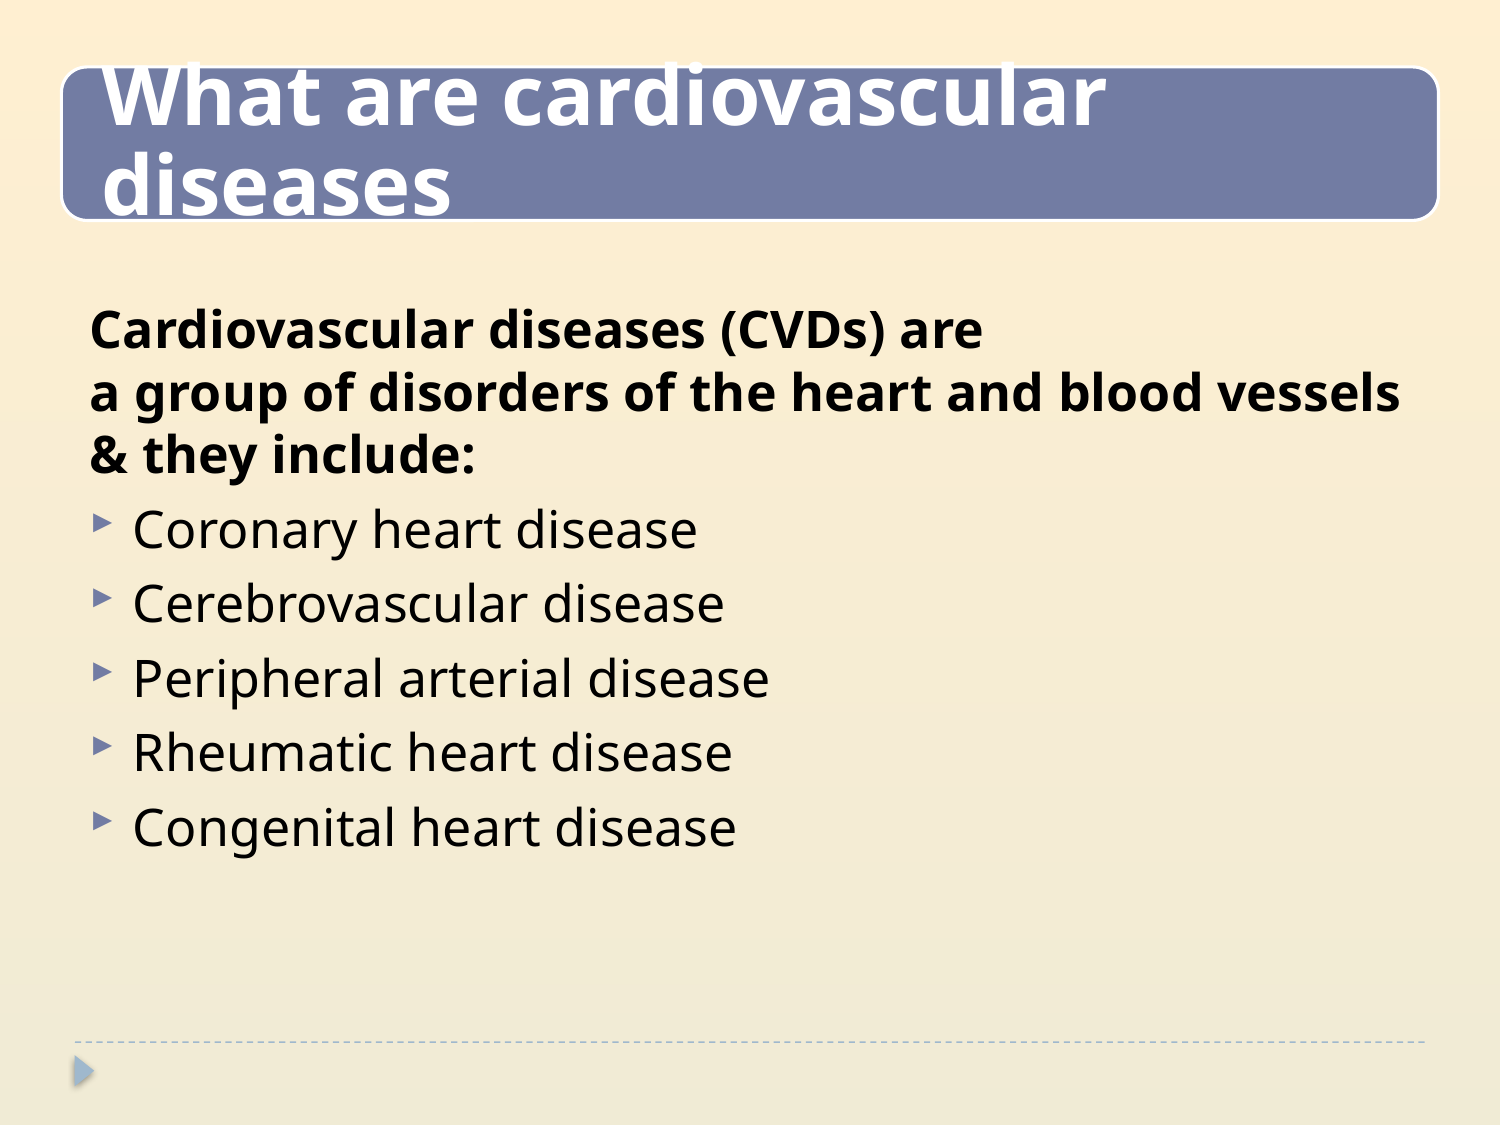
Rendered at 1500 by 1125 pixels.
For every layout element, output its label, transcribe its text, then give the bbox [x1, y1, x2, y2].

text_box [61, 62, 1439, 226]
list Cardiovascular diseases (CVDs) are a group of disorders of the heart and blood vessels & they include: Coronary heart disease Cerebrovascular disease Peripheral arterial disease Rheumatic heart disease Congenital heart disease [75, 289, 1425, 921]
